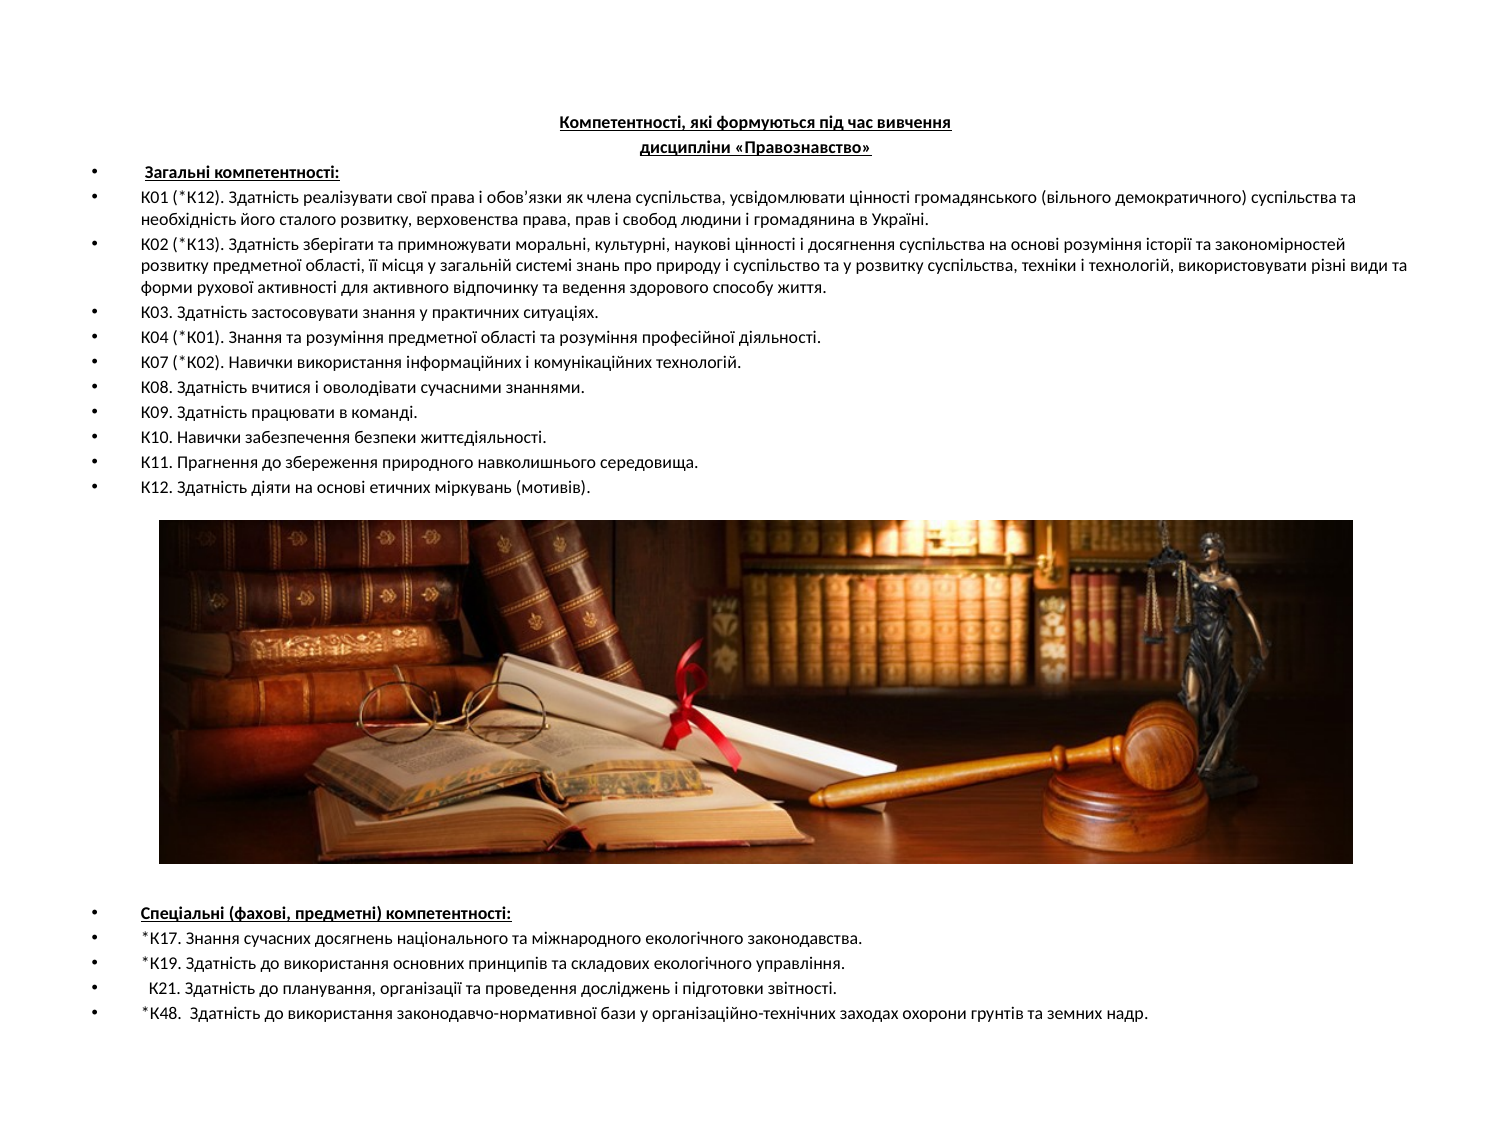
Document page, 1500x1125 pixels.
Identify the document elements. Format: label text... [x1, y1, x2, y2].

picture [159, 519, 1353, 864]
list Компетентності, які формуються під час вивчення дисципліни «Правознавство» Загальні компетентності: К01 (*К12). Здатність реалізувати свої права і обов’язки як члена суспільства, усвідомлювати цінності громадянського (вільного демократичного) суспільства та необхідність його сталого розвитку, верховенства права, прав і свобод людини і громадянина в Україні. К02 (*К13). Здатність зберігати та примножувати моральні, культурні, наукові цінності і досягнення суспільства на основі розуміння історії та закономірностей розвитку предметної області, її місця у загальній системі знань про природу і суспільство та у розвитку суспільства, техніки і технологій, використовувати різні види та форми рухової активності для активного відпочинку та ведення здорового способу життя. К03. Здатність застосовувати знання у практичних ситуаціях. К04 (*К01). Знання та розуміння предметної області та розуміння професійної діяльності. К07 (*К02). Навички використання інформаційних і комунікаційних технологій. К08. Здатність вчитися і оволодівати сучасними знаннями. К09. Здатність працювати в команді. К10. Навички забезпечення безпеки життєдіяльності. К11. Прагнення до збереження природного навколишнього середовища. К12. Здатність діяти на основі етичних міркувань (мотивів). Спеціальні (фахові, предметні) компетентності: *К17. Знання сучасних досягнень національного та міжнародного екологічного законодавства. *К19. Здатність до використання основних принципів та складових екологічного управління. К21. Здатність до планування, організації та проведення досліджень і підготовки звітності. *К48. Здатність до використання законодавчо-нормативної бази у організаційно-технічних заходах охорони грунтів та земних надр. [76, 78, 1436, 1035]
